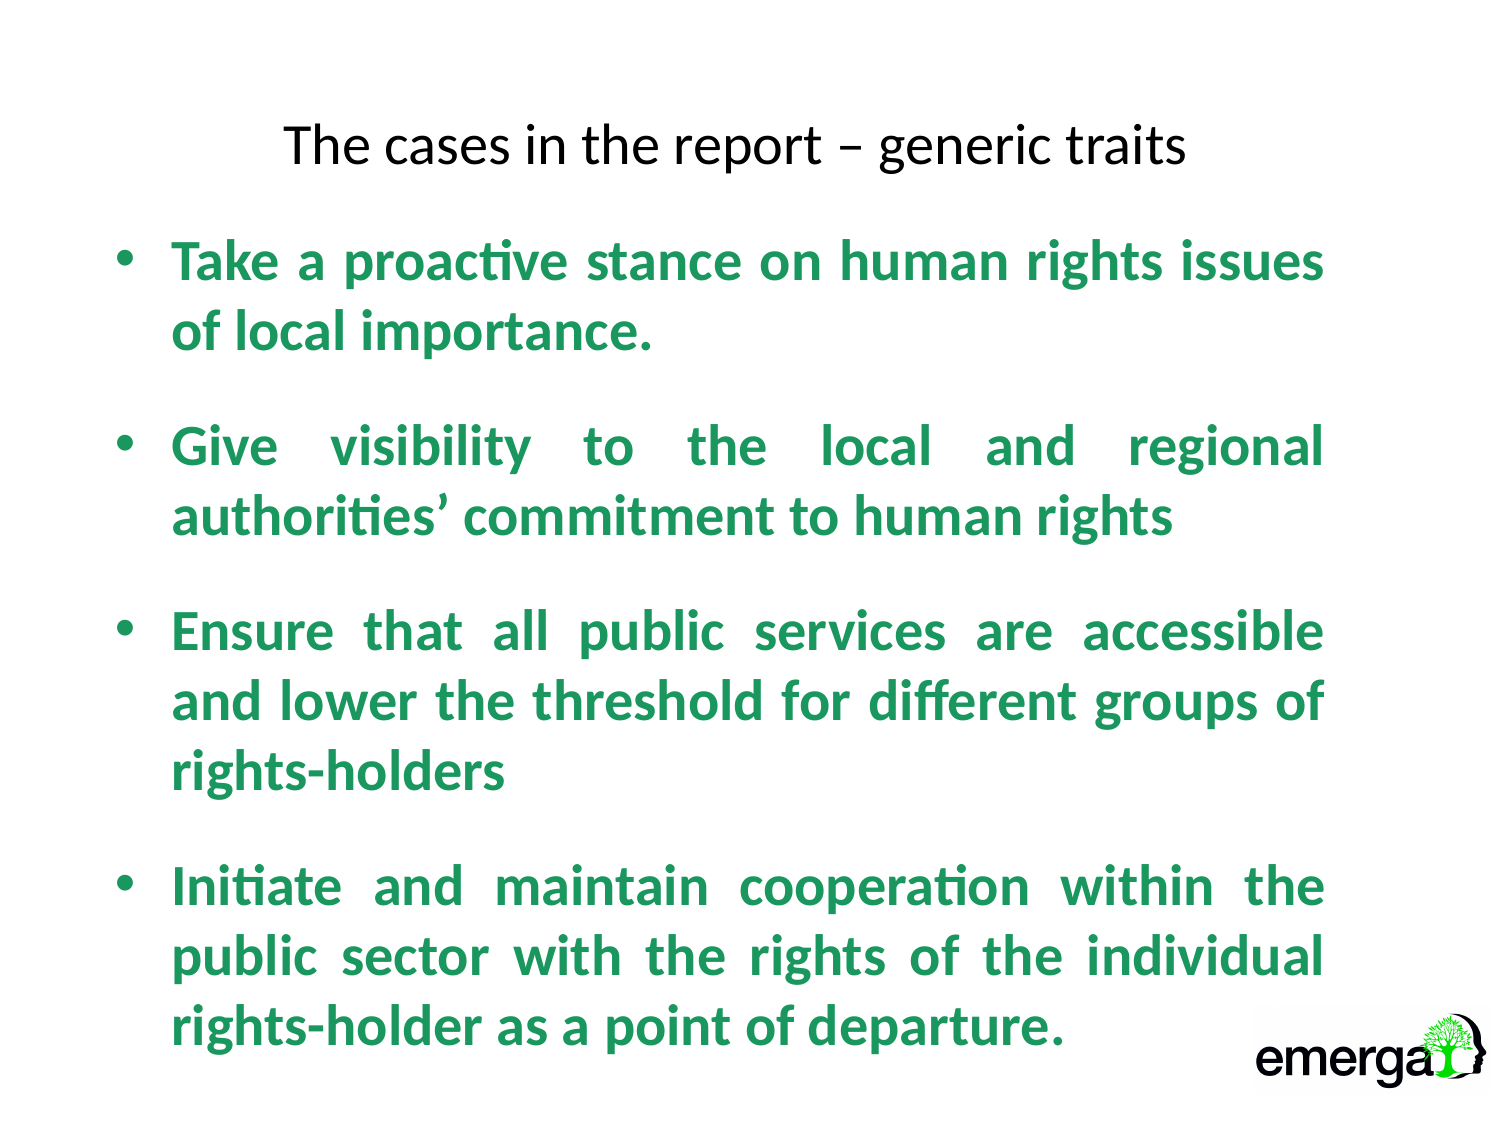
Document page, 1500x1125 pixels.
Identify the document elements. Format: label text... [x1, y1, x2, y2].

picture [1250, 1005, 1491, 1095]
text_box Take a proactive stance on human rights issues of local importance. Give visibility to the local and regional authorities’ commitment to human rights Ensure that all public services are accessible and lower the threshold for different groups of rights-holders Initiate and maintain cooperation within the public sector with the rights of the individual rights-holder as a point of departure. [100, 214, 1341, 1125]
text_box The cases in the report – generic traits [268, 99, 1204, 184]
